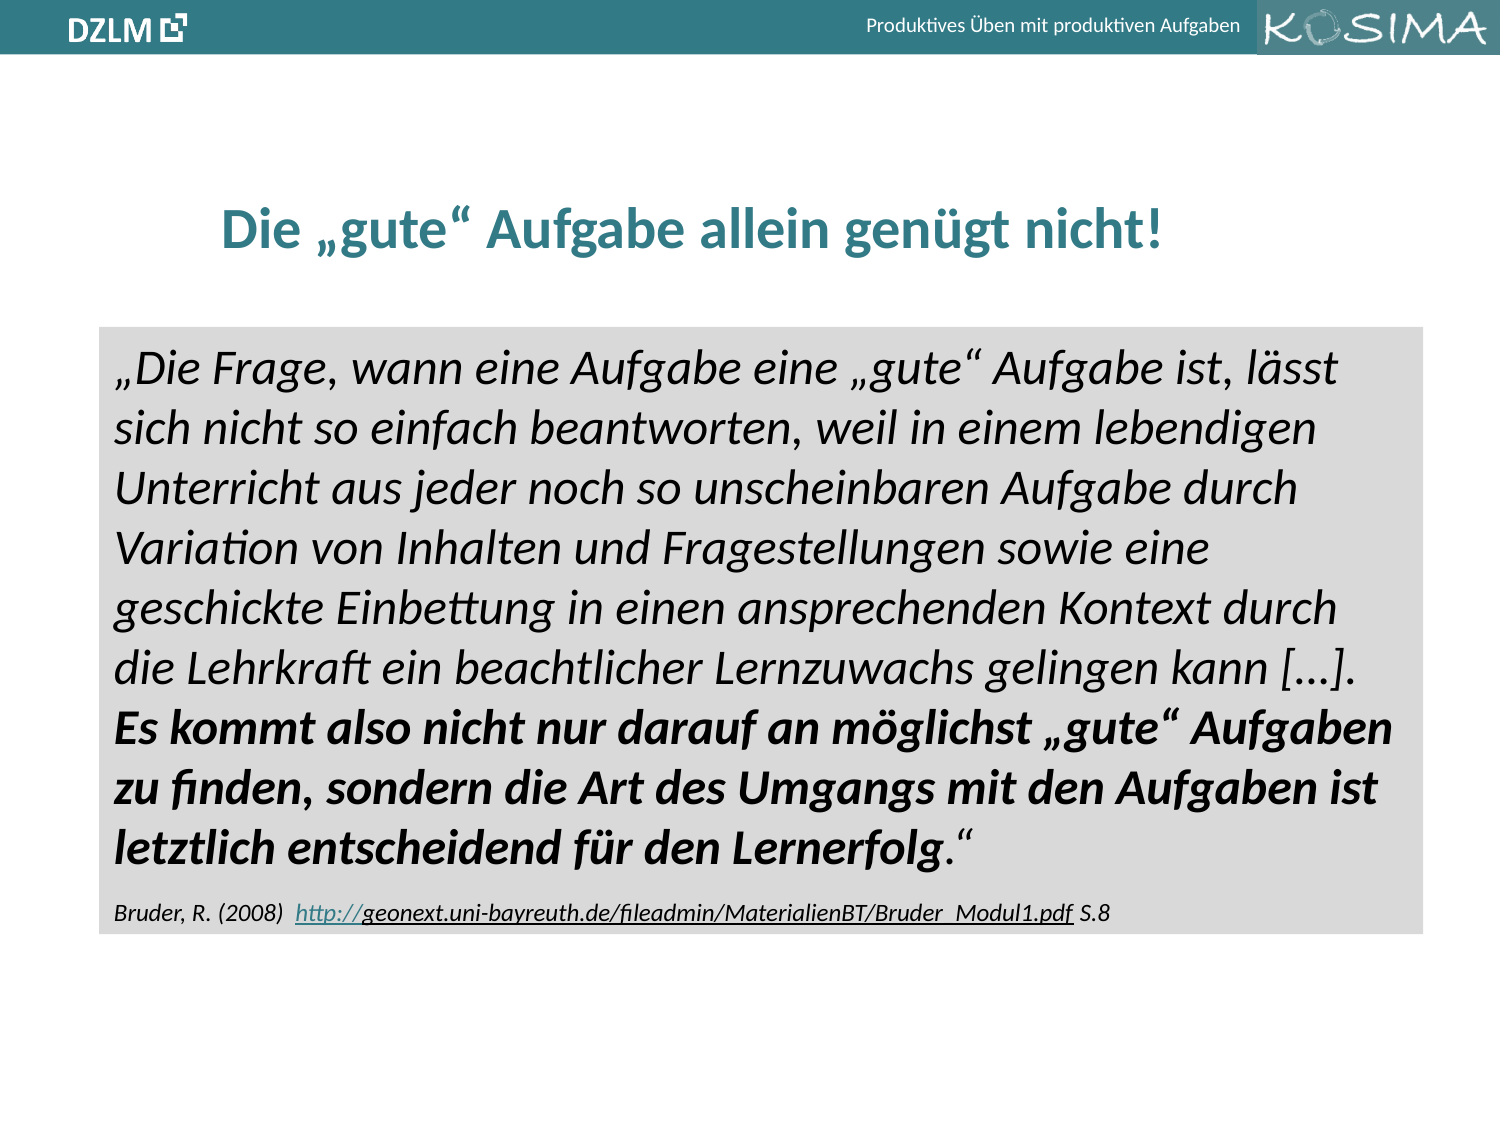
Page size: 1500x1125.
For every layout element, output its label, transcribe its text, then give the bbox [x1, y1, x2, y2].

title Die „gute“ Aufgabe allein genügt nicht! [206, 184, 1500, 265]
text_box „Die Frage, wann eine Aufgabe eine „gute“ Aufgabe ist, lässt sich nicht so einfach beantworten, weil in einem lebendigen Unterricht aus jeder noch so unscheinbaren Aufgabe durch Variation von Inhalten und Fragestellungen sowie eine geschickte Einbettung in einen ansprechenden Kontext durch die Lehrkraft ein beachtlicher Lernzuwachs gelingen kann […]. Es kommt also nicht nur darauf an möglichst „gute“ Aufgaben zu finden, sondern die Art des Umgangs mit den Aufgaben ist letztlich entscheidend für den Lernerfolg.“ Bruder, R. (2008) http://geonext.uni-bayreuth.de/fileadmin/MaterialienBT/Bruder_Modul1.pdf S.8 [99, 326, 1424, 935]
